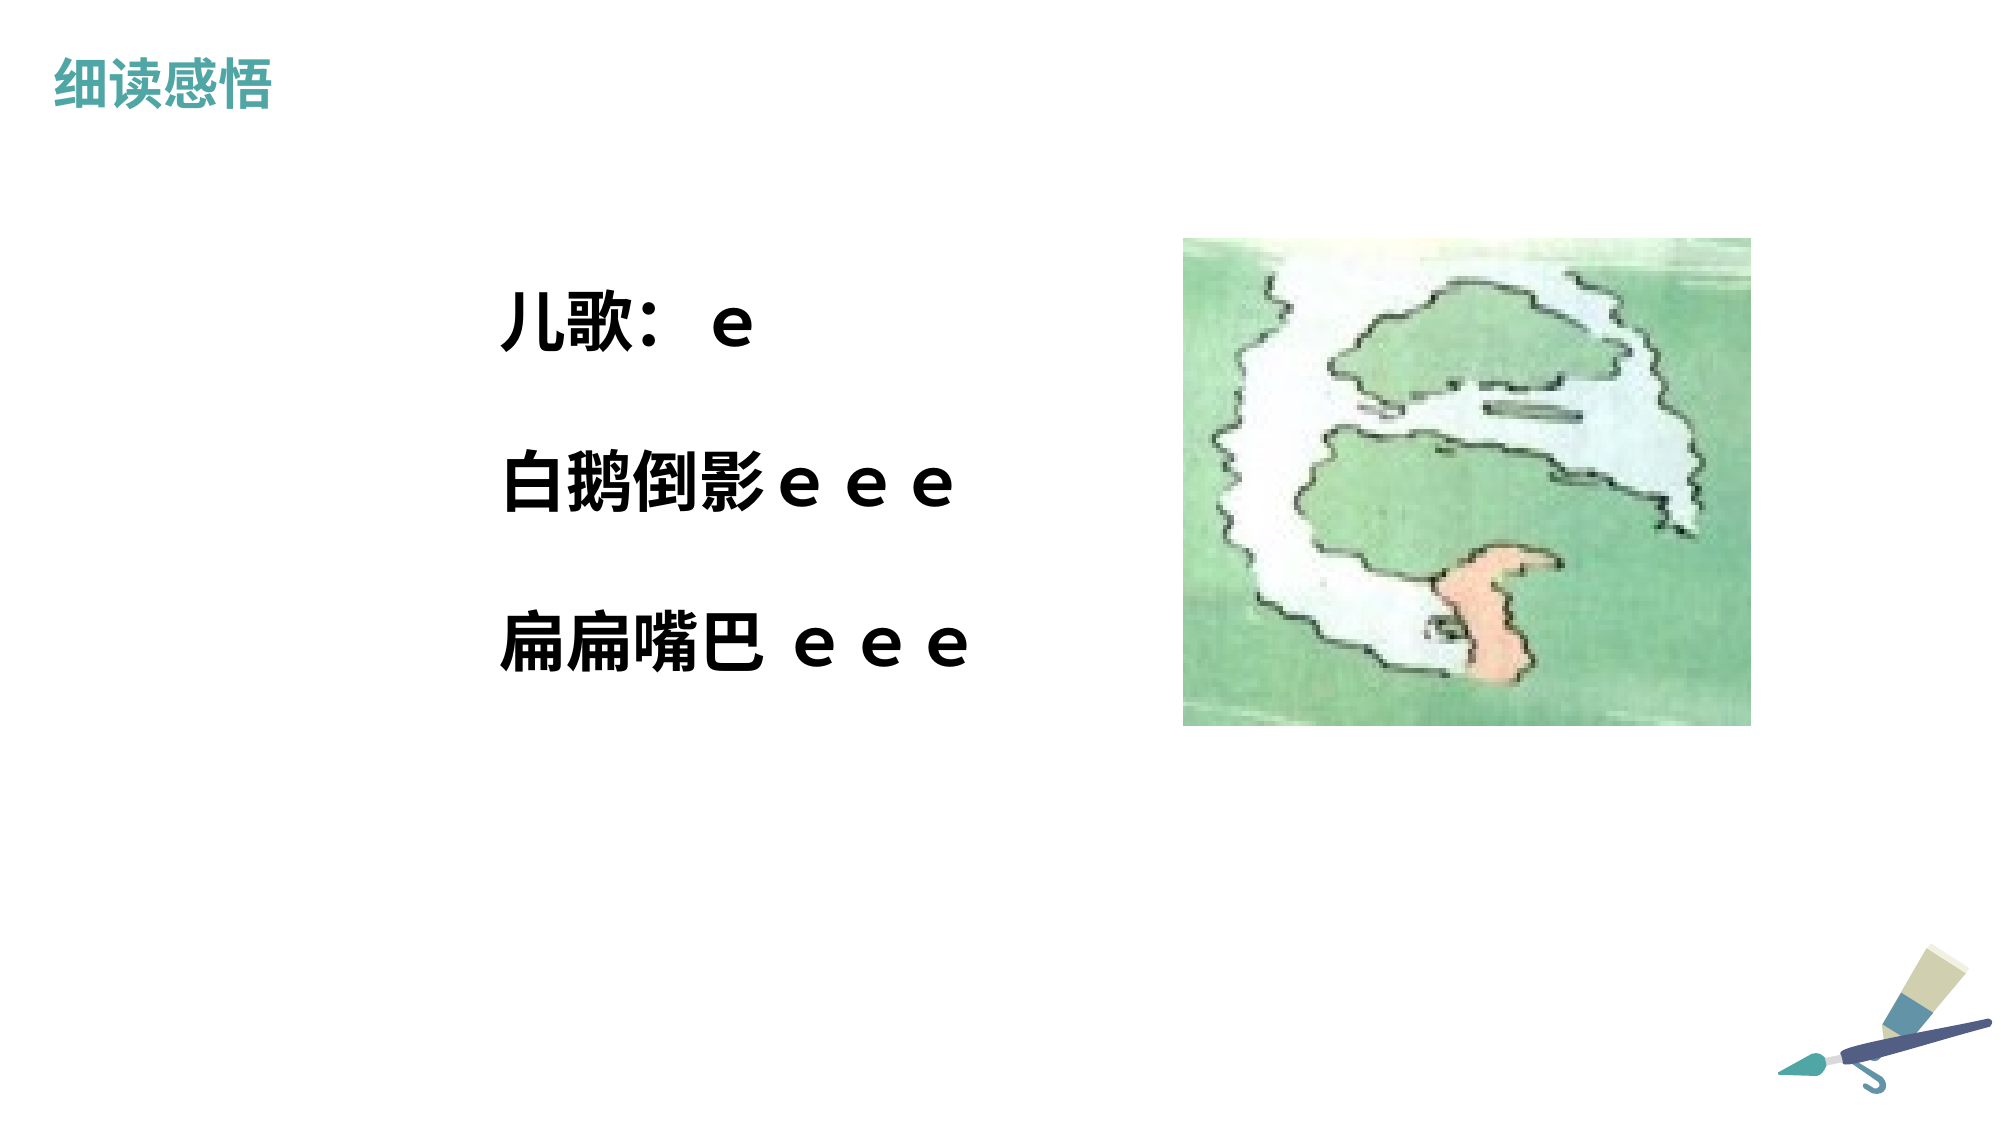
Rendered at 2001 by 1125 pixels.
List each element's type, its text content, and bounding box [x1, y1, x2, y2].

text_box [1811, 945, 1974, 1125]
picture [1183, 238, 1751, 726]
text_box 细读感悟 [38, 42, 289, 124]
text_box 儿歌：ｅ 白鹅倒影ｅｅｅ 扁扁嘴巴 ｅｅｅ [484, 272, 1062, 687]
